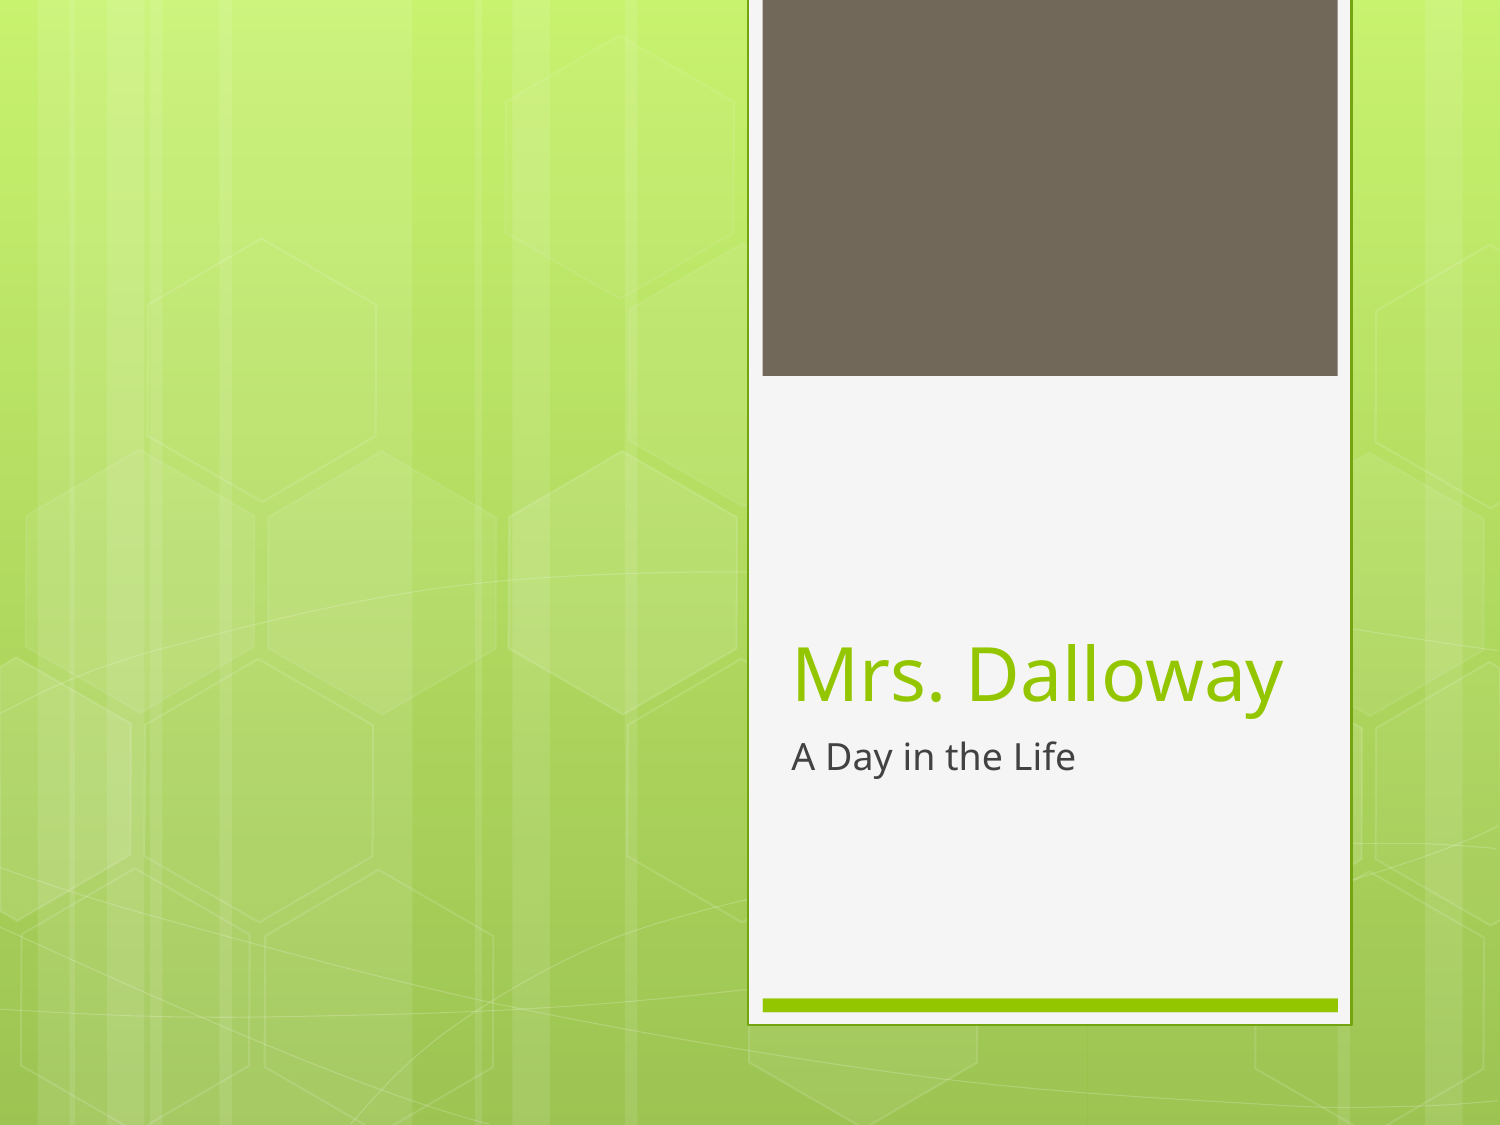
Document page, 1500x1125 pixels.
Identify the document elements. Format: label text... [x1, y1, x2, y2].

subtitle A Day in the Life [776, 725, 1320, 933]
title Mrs. Dalloway [776, 444, 1320, 724]
